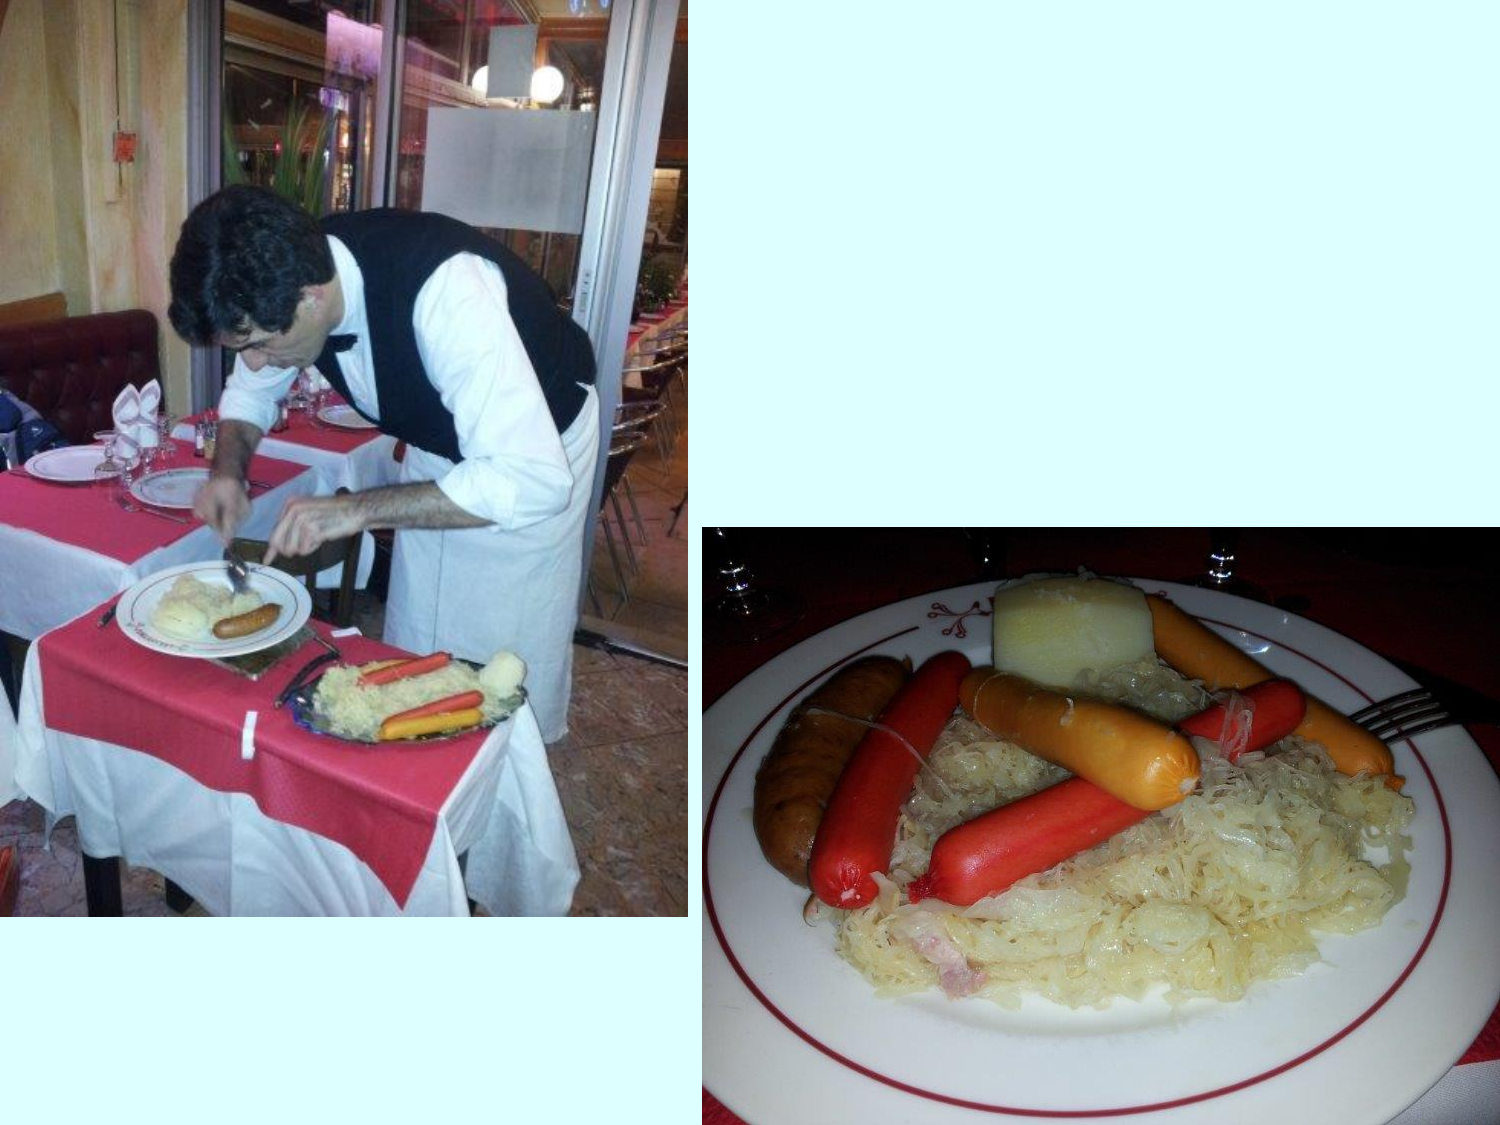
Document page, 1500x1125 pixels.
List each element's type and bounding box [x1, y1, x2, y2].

picture [702, 526, 1500, 1125]
list [0, 0, 688, 918]
